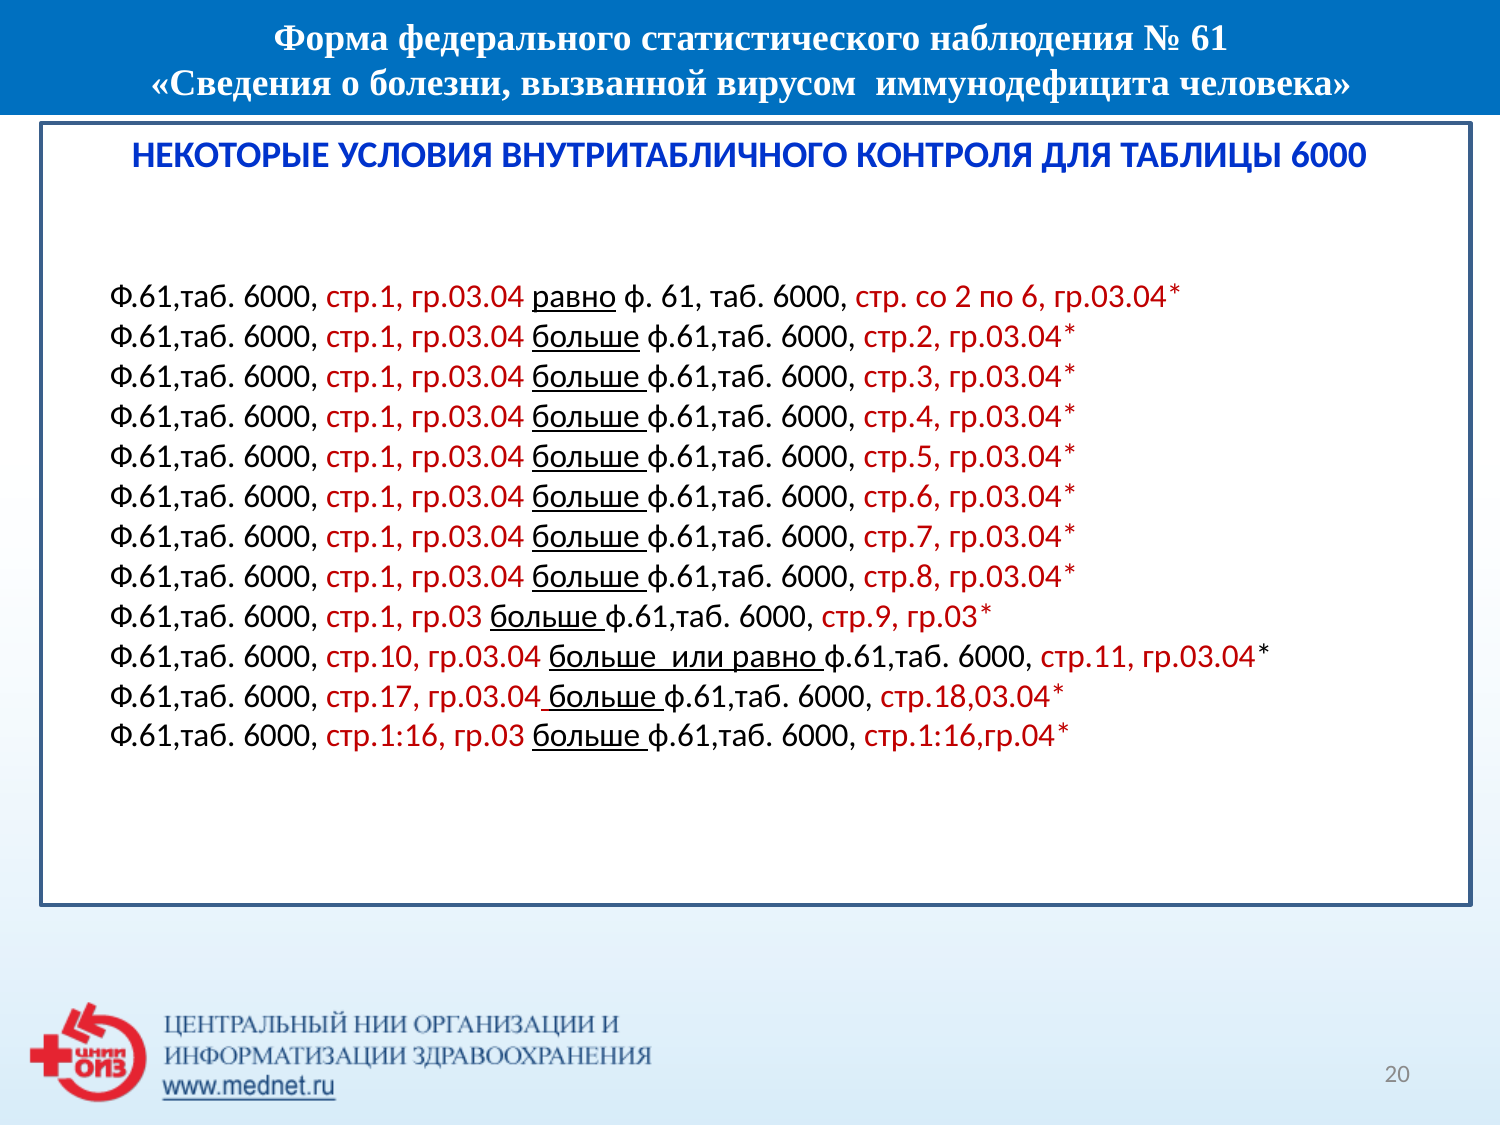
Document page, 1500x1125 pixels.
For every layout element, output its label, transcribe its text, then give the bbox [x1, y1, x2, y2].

text_box Форма федерального статистического наблюдения № 61 «Сведения о болезни, вызванной вирусом иммунодефицита человека» [0, 0, 1500, 117]
text_box Ф.61,таб. 6000, стр.1, гр.03.04 равно ф. 61, таб. 6000, стр. со 2 по 6, гр.03.04* Ф.61,таб. 6000, стр.1, гр.03.04 больше ф.61,таб. 6000, стр.2, гр.03.04* Ф.61,таб. 6000, стр.1, гр.03.04 больше ф.61,таб. 6000, стр.3, гр.03.04* Ф.61,таб. 6000, стр.1, гр.03.04 больше ф.61,таб. 6000, стр.4, гр.03.04* Ф.61,таб. 6000, стр.1, гр.03.04 больше ф.61,таб. 6000, стр.5, гр.03.04* Ф.61,таб. 6000, стр.1, гр.03.04 больше ф.61,таб. 6000, стр.6, гр.03.04* Ф.61,таб. 6000, стр.1, гр.03.04 больше ф.61,таб. 6000, стр.7, гр.03.04* Ф.61,таб. 6000, стр.1, гр.03.04 больше ф.61,таб. 6000, стр.8, гр.03.04* Ф.61,таб. 6000, стр.1, гр.03 больше ф.61,таб. 6000, стр.9, гр.03* Ф.61,таб. 6000, стр.10, гр.03.04 больше или равно ф.61,таб. 6000, стр.11, гр.03.04* Ф.61,таб. 6000, стр.17, гр.03.04 больше ф.61,таб. 6000, стр.18,03.04* Ф.61,таб. 6000, стр.1:16, гр.03 больше ф.61,таб. 6000, стр.1:16,гр.04* [95, 267, 1288, 761]
picture [0, 117, 1500, 1125]
text_box НЕКОТОРЫЕ УСЛОВИЯ ВНУТРИТАБЛИЧНОГО КОНТРОЛЯ ДЛЯ ТАБЛИЦЫ 6000 [48, 123, 1452, 183]
slide_number 20 [1074, 1042, 1425, 1103]
text_box [39, 121, 1473, 907]
